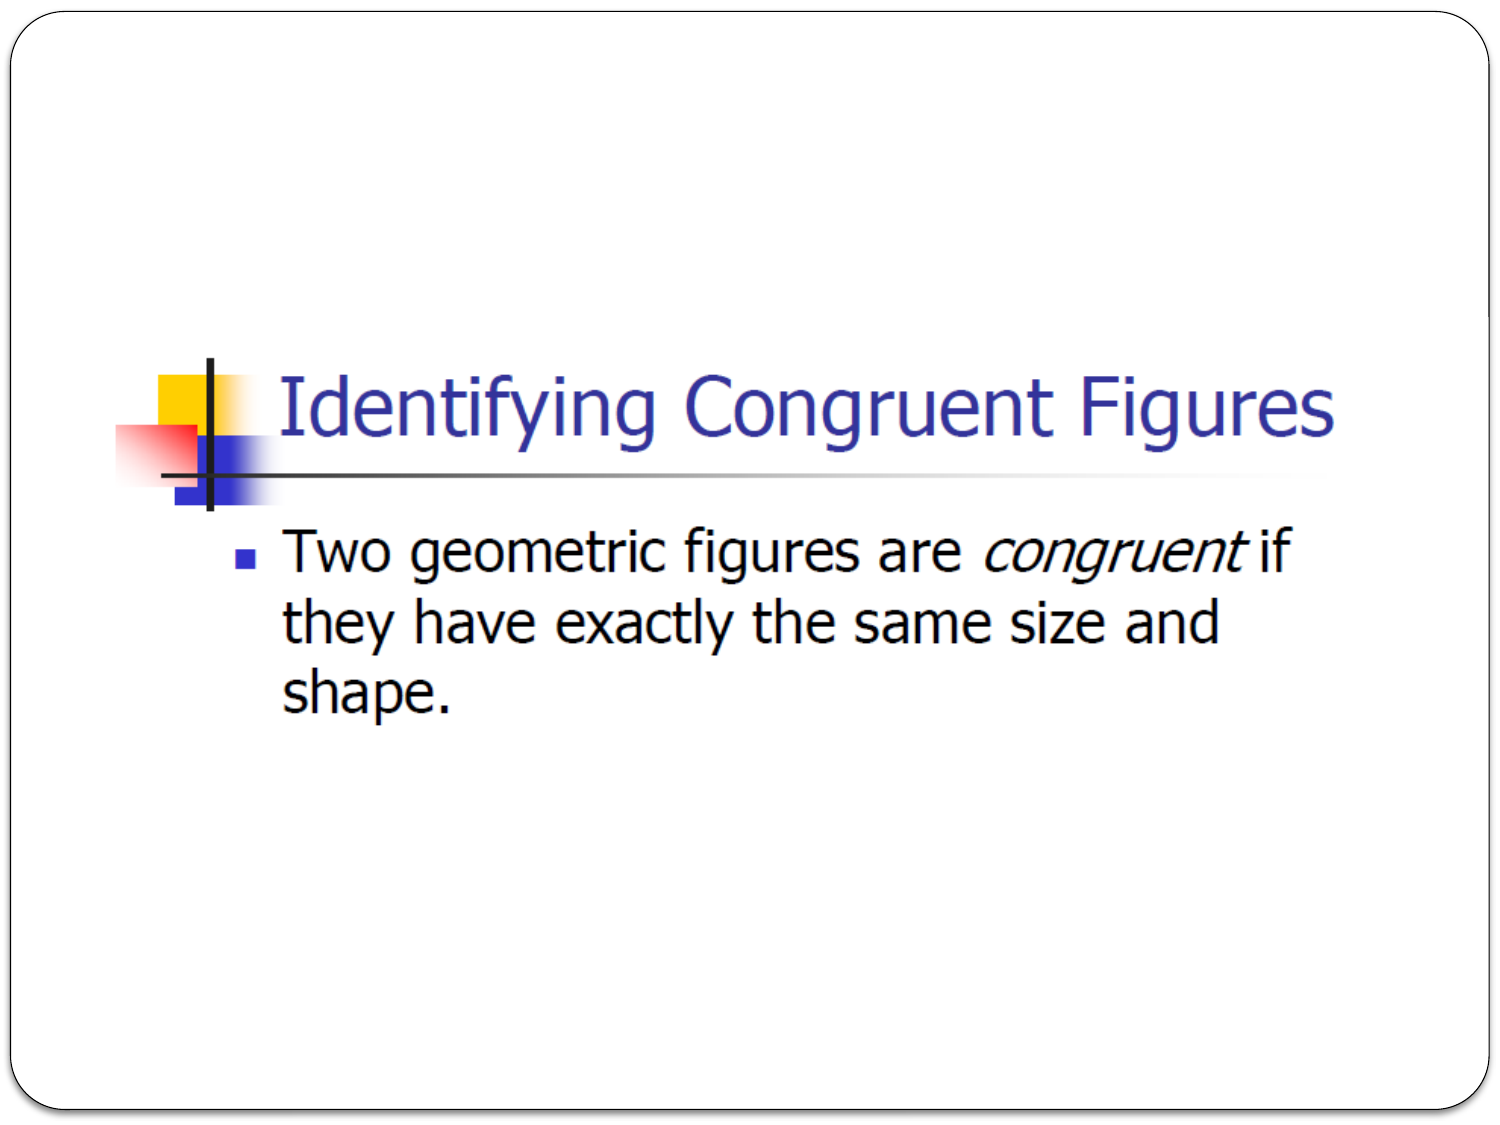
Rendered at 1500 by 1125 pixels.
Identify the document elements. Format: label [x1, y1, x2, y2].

list [74, 287, 1426, 809]
